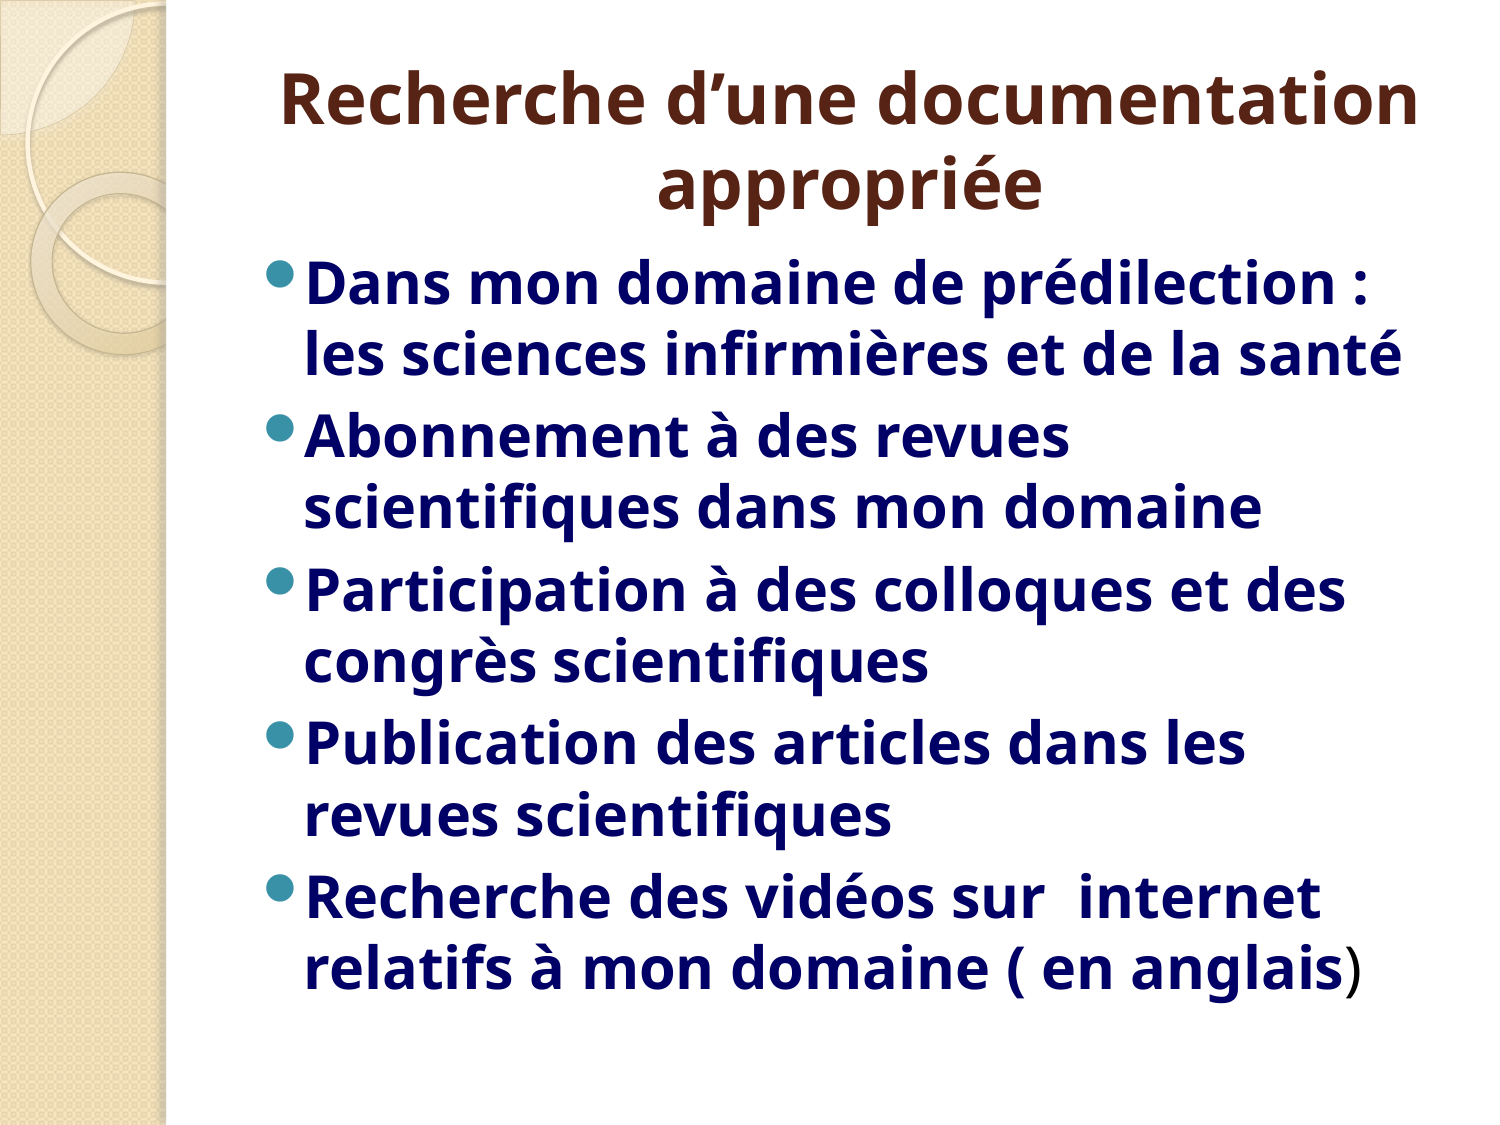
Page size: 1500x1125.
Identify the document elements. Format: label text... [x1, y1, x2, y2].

title Recherche d’une documentation appropriée [235, 45, 1466, 233]
list Dans mon domaine de prédilection : les sciences infirmières et de la santé Abonnement à des revues scientifiques dans mon domaine Participation à des colloques et des congrès scientifiques Publication des articles dans les revues scientifiques Recherche des vidéos sur internet relatifs à mon domaine ( en anglais) [235, 237, 1466, 1025]
